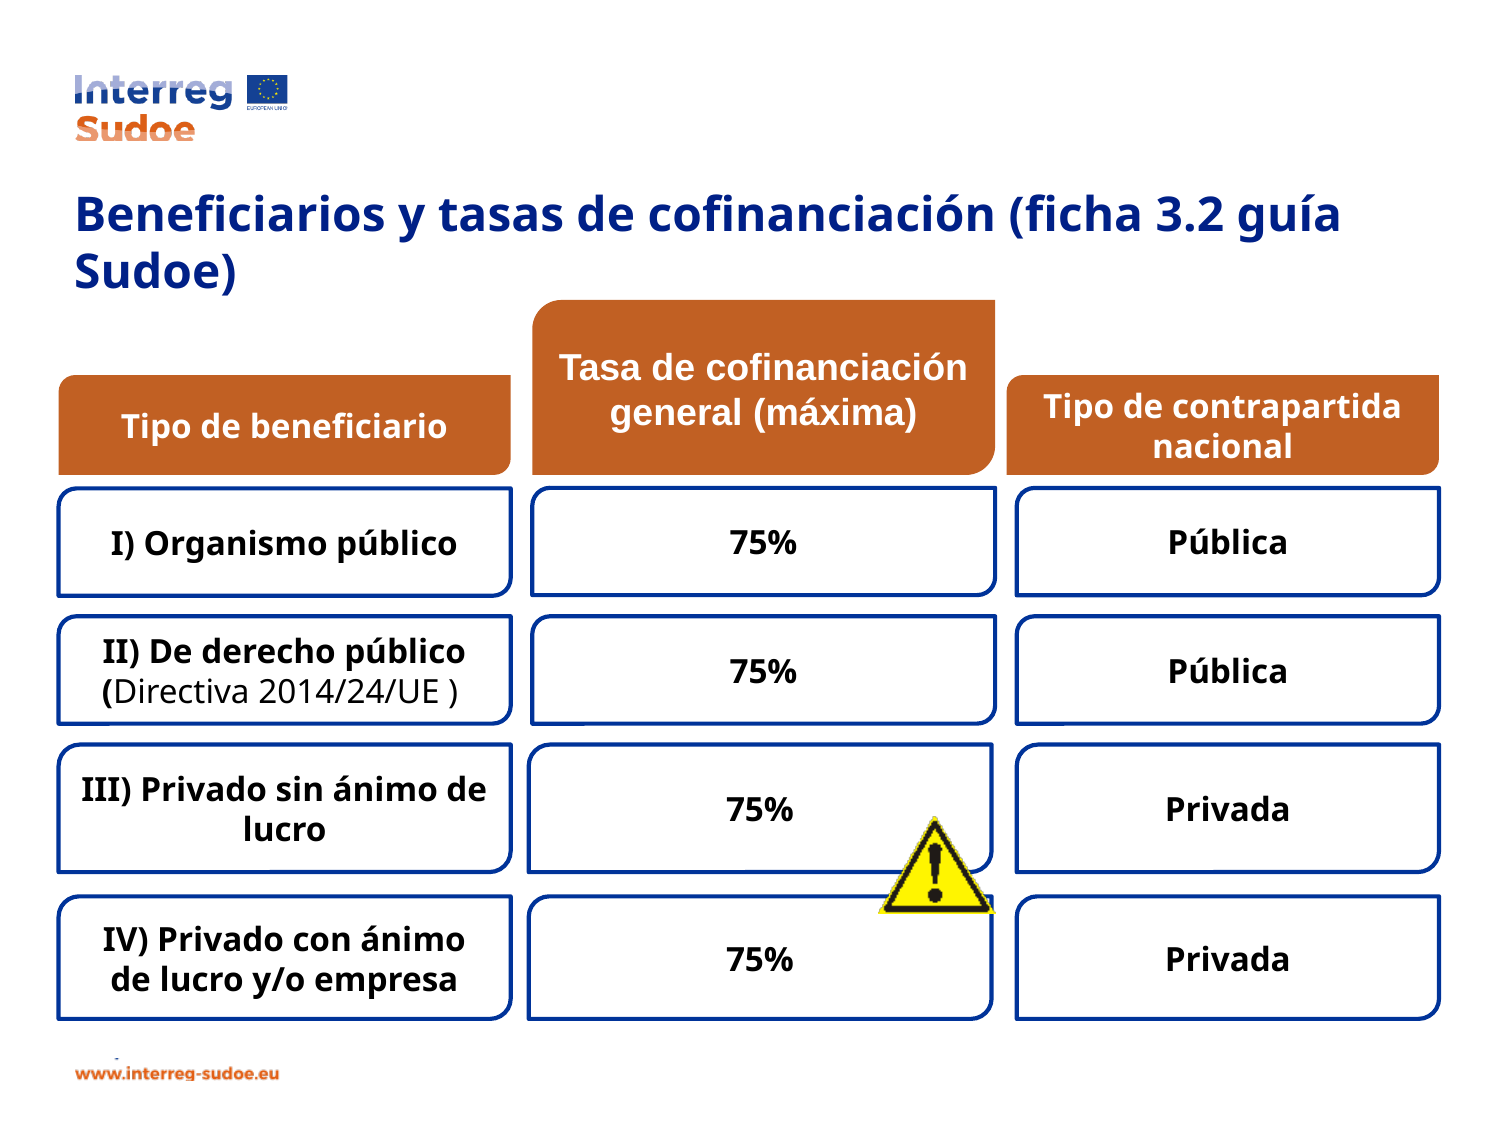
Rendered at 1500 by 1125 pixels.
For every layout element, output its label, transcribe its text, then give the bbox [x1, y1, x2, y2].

text_box 75% [530, 485, 998, 598]
text_box 75% [530, 614, 998, 726]
text_box I) Organismo público [56, 486, 513, 598]
text_box Privada [1014, 894, 1442, 1021]
text_box Pública [1014, 485, 1442, 598]
text_box 75% [526, 742, 994, 875]
text_box Tipo de contrapartida nacional [1004, 372, 1442, 478]
text_box Pública [1014, 614, 1442, 726]
text_box Tipo de beneficiario [56, 372, 513, 478]
picture [877, 815, 996, 915]
text_box 75% [526, 894, 994, 1021]
text_box Privada [1014, 742, 1442, 875]
text_box Tasa de cofinanciación general (máxima) [530, 297, 998, 478]
text_box II) De derecho público (Directiva 2014/24/UE ) [56, 614, 513, 726]
text_box III) Privado sin ánimo de lucro [56, 742, 513, 875]
text_box IV) Privado con ánimo de lucro y/o empresa [56, 894, 513, 1021]
title Beneficiarios y tasas de cofinanciación (ficha 3.2 guía Sudoe) [59, 175, 1439, 326]
